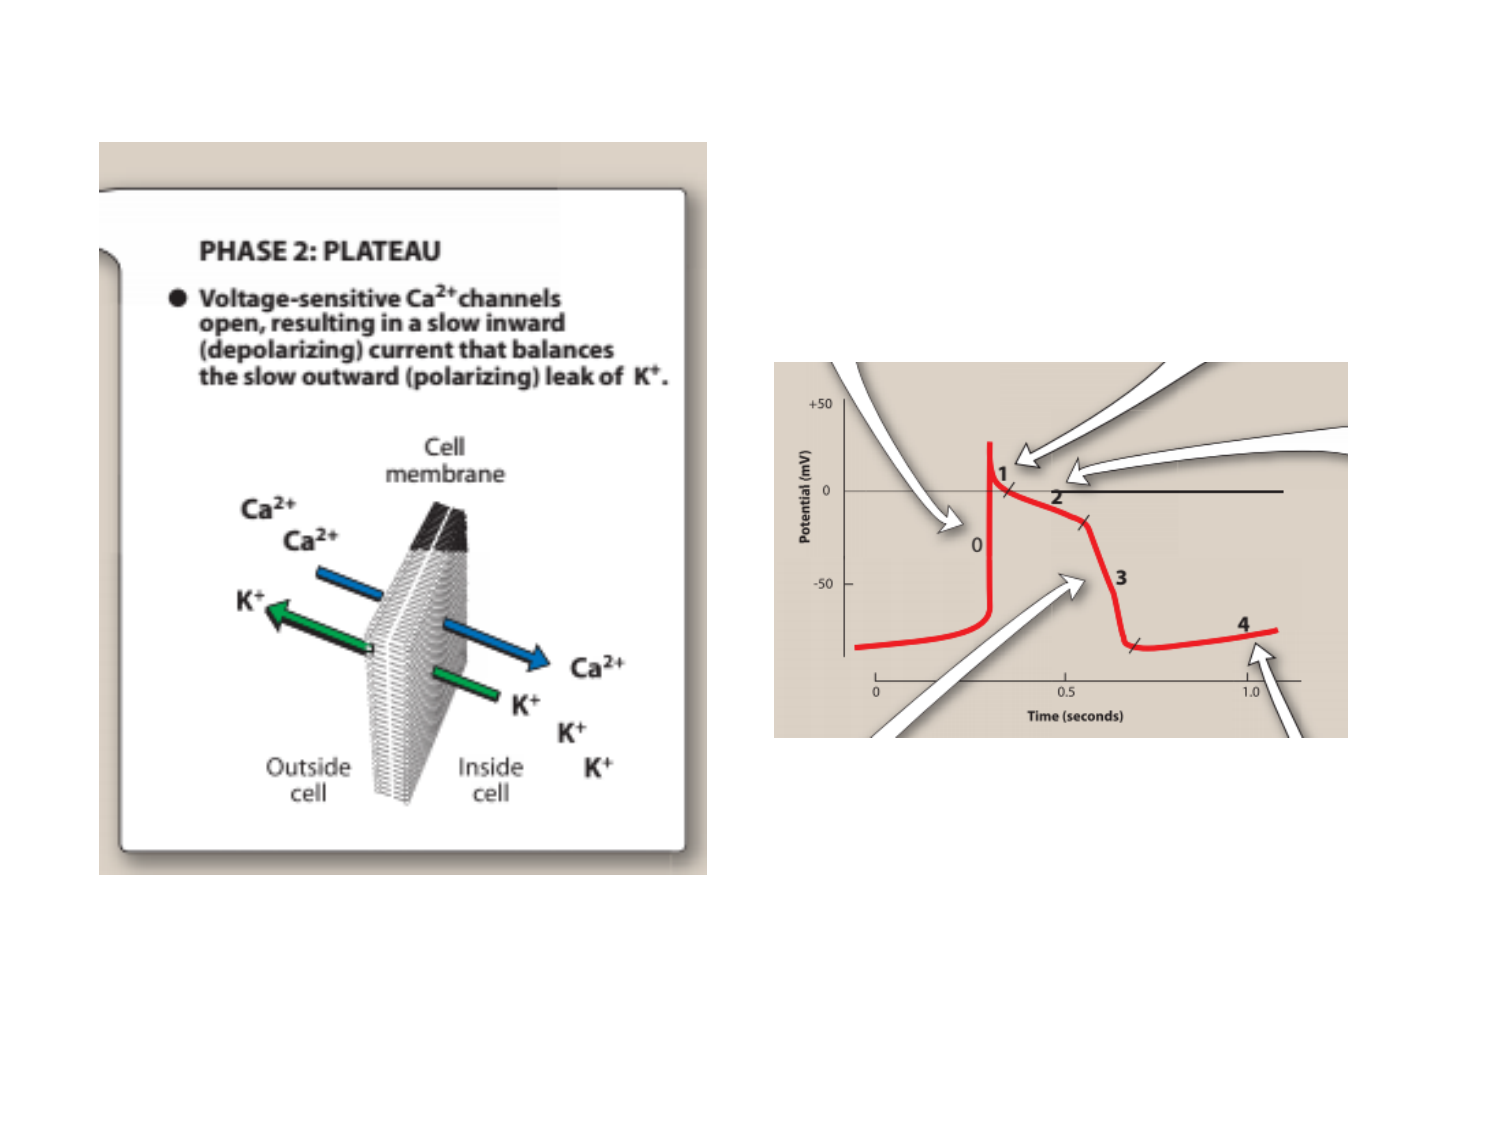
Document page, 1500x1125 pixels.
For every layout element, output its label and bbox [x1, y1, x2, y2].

picture [99, 141, 707, 876]
picture [774, 362, 1348, 738]
